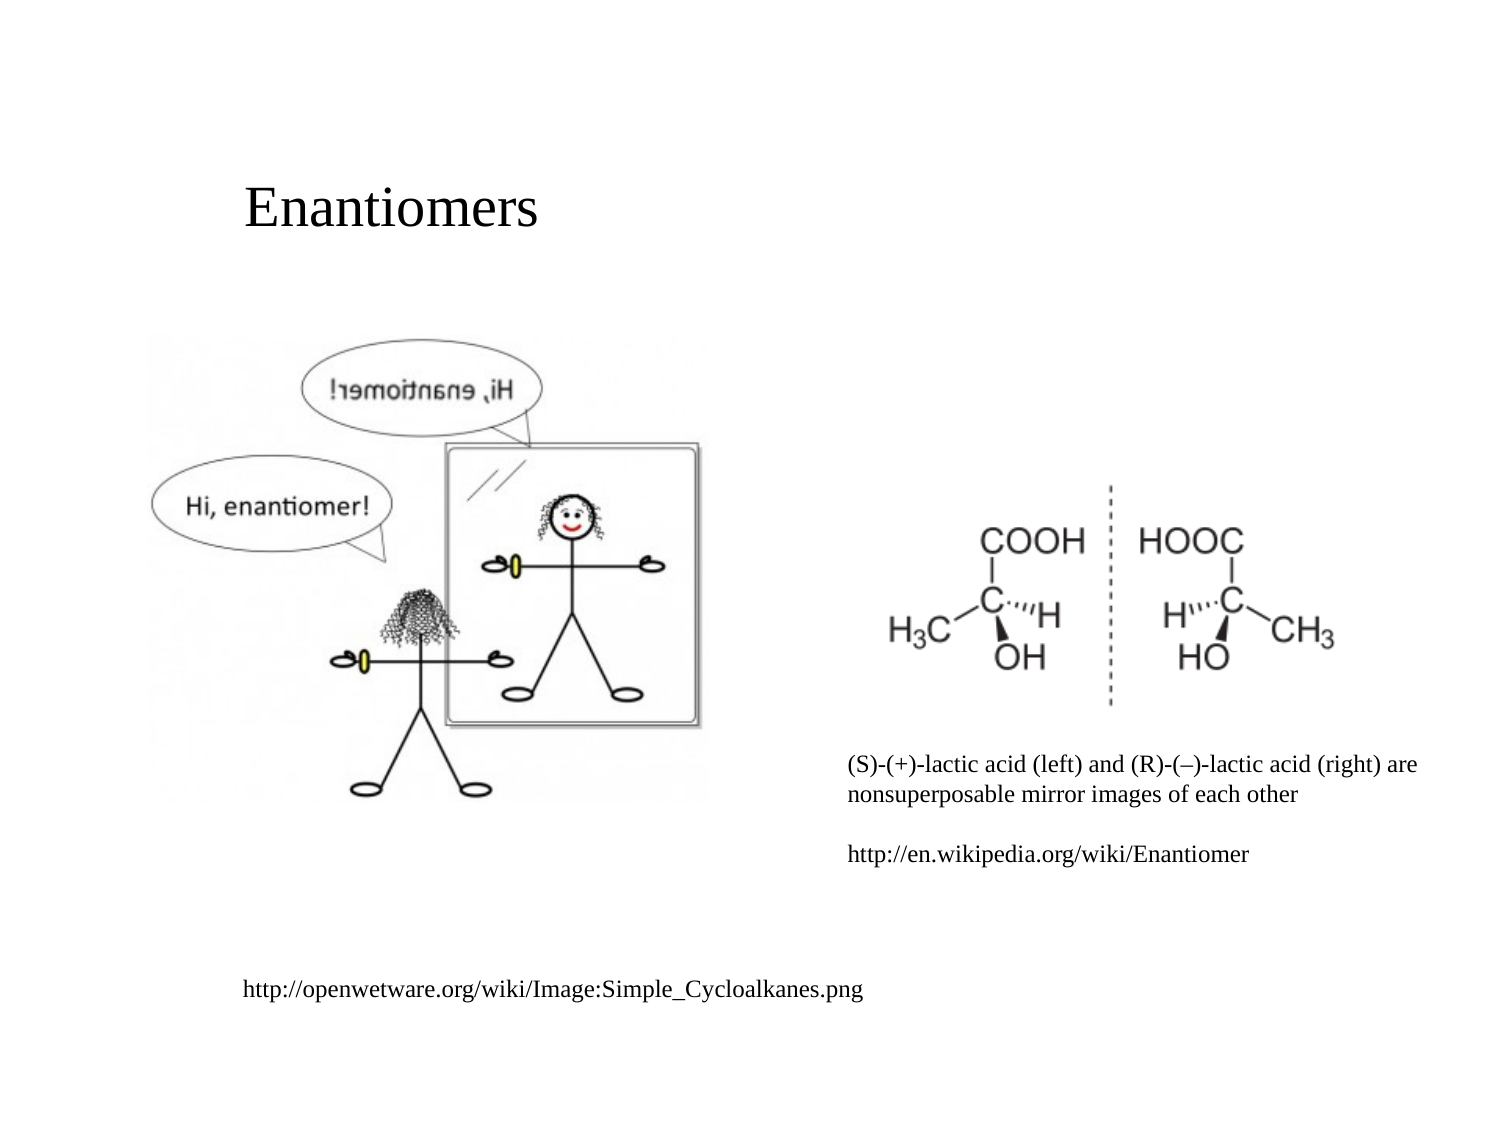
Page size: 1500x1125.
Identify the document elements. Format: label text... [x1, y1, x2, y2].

text_box (S)-(+)-lactic acid (left) and (R)-(–)-lactic acid (right) are nonsuperposable mirror images of each other http://en.wikipedia.org/wiki/Enantiomer [832, 740, 1471, 875]
text_box Enantiomers [229, 160, 555, 246]
picture [879, 479, 1346, 711]
picture [147, 333, 709, 803]
text_box [74, 66, 1425, 1071]
text_box http://openwetware.org/wiki/Image:Simple_Cycloalkanes.png [228, 965, 979, 1010]
